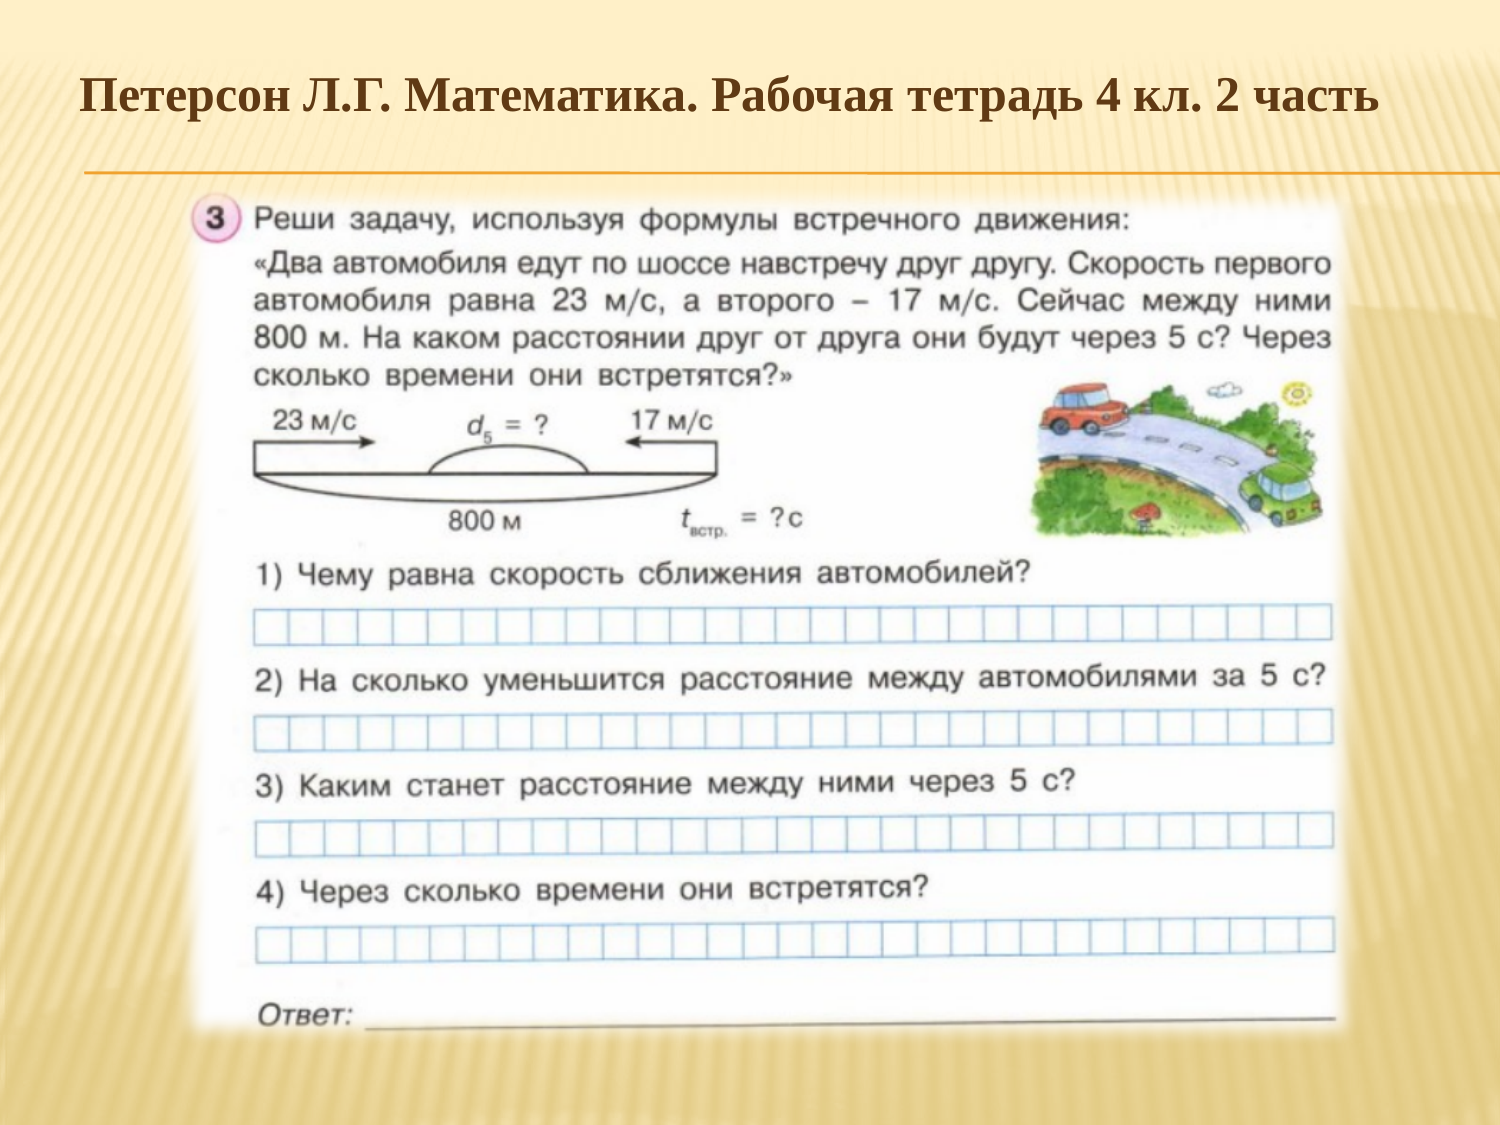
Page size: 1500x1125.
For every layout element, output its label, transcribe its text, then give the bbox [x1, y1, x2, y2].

picture [173, 184, 1362, 1048]
text_box Петерсон Л.Г. Математика. Рабочая тетрадь 4 кл. 2 часть [64, 54, 1436, 130]
